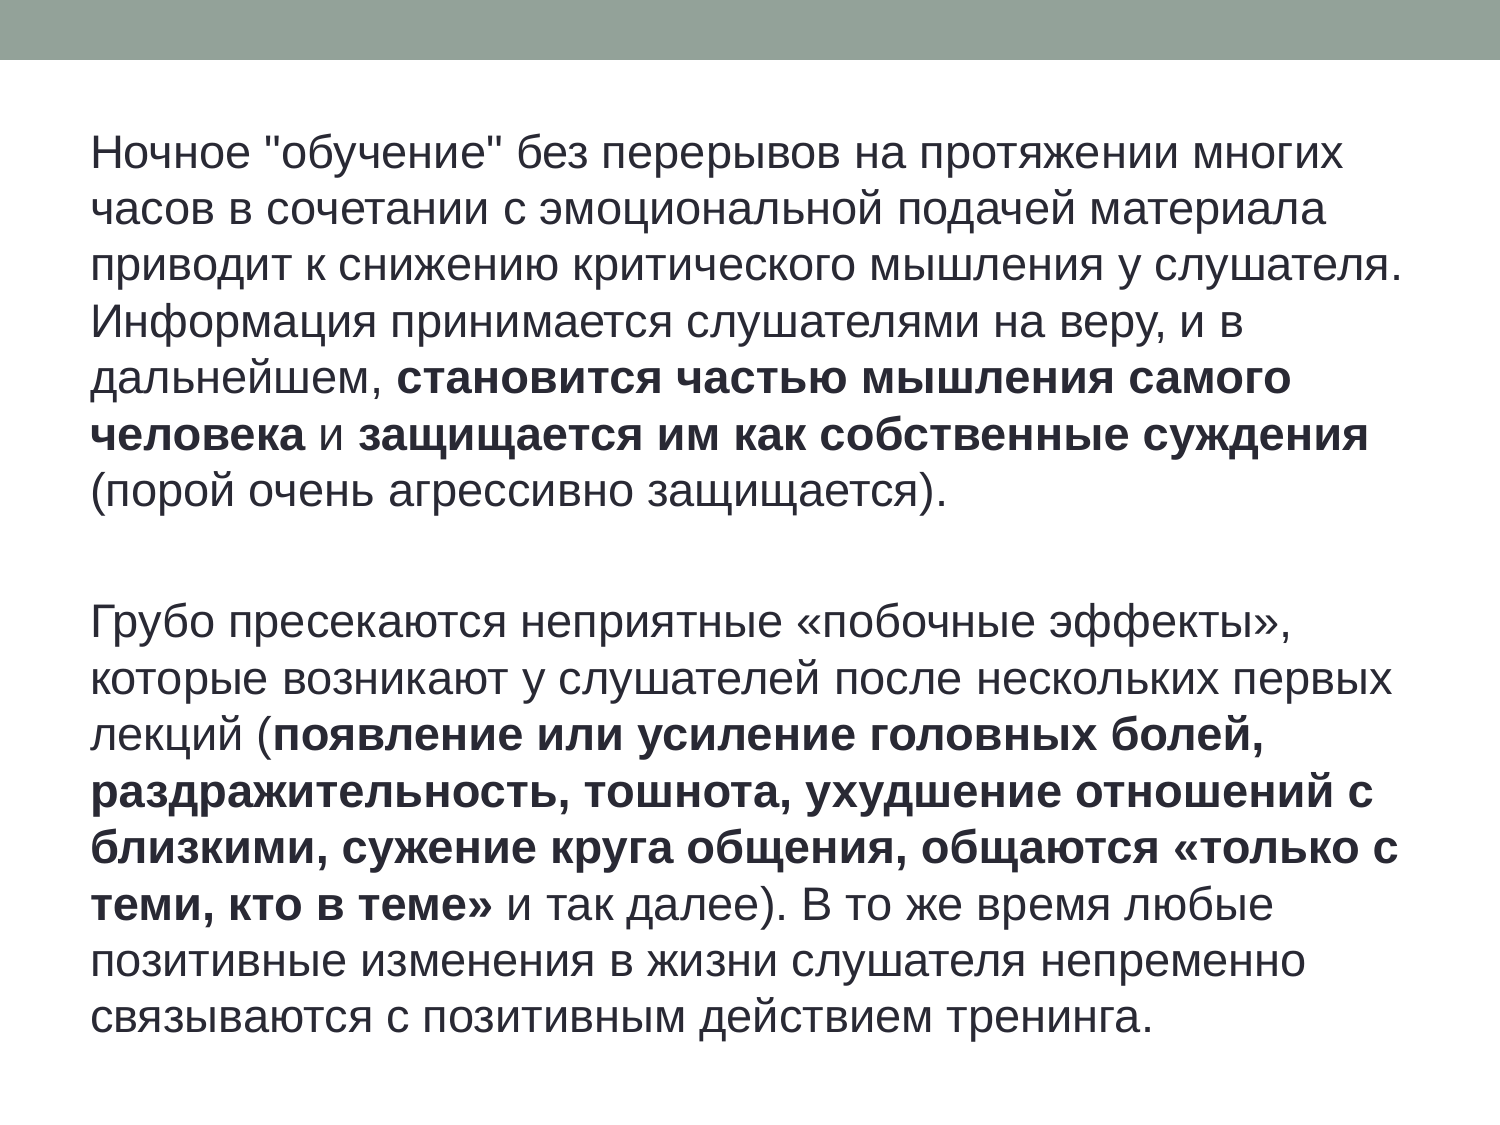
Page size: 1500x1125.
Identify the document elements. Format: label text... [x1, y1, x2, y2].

list Ночное "обучение" без перерывов на протяжении многих часов в сочетании с эмоциональной подачей материала приводит к снижению критического мышления у слушателя. Информация принимается слушателями на веру, и в дальнейшем, становится частью мышления самого человека и защищается им как собственные суждения (порой очень агрессивно защищается). Грубо пресекаются неприятные «побочные эффекты», которые возникают у слушателей после нескольких первых лекций (появление или усиление головных болей, раздражительность, тошнота, ухудшение отношений с близкими, сужение круга общения, общаются «только с теми, кто в теме» и так далее). В то же время любые позитивные изменения в жизни слушателя непременно связываются с позитивным действием тренинга. [75, 113, 1424, 1063]
